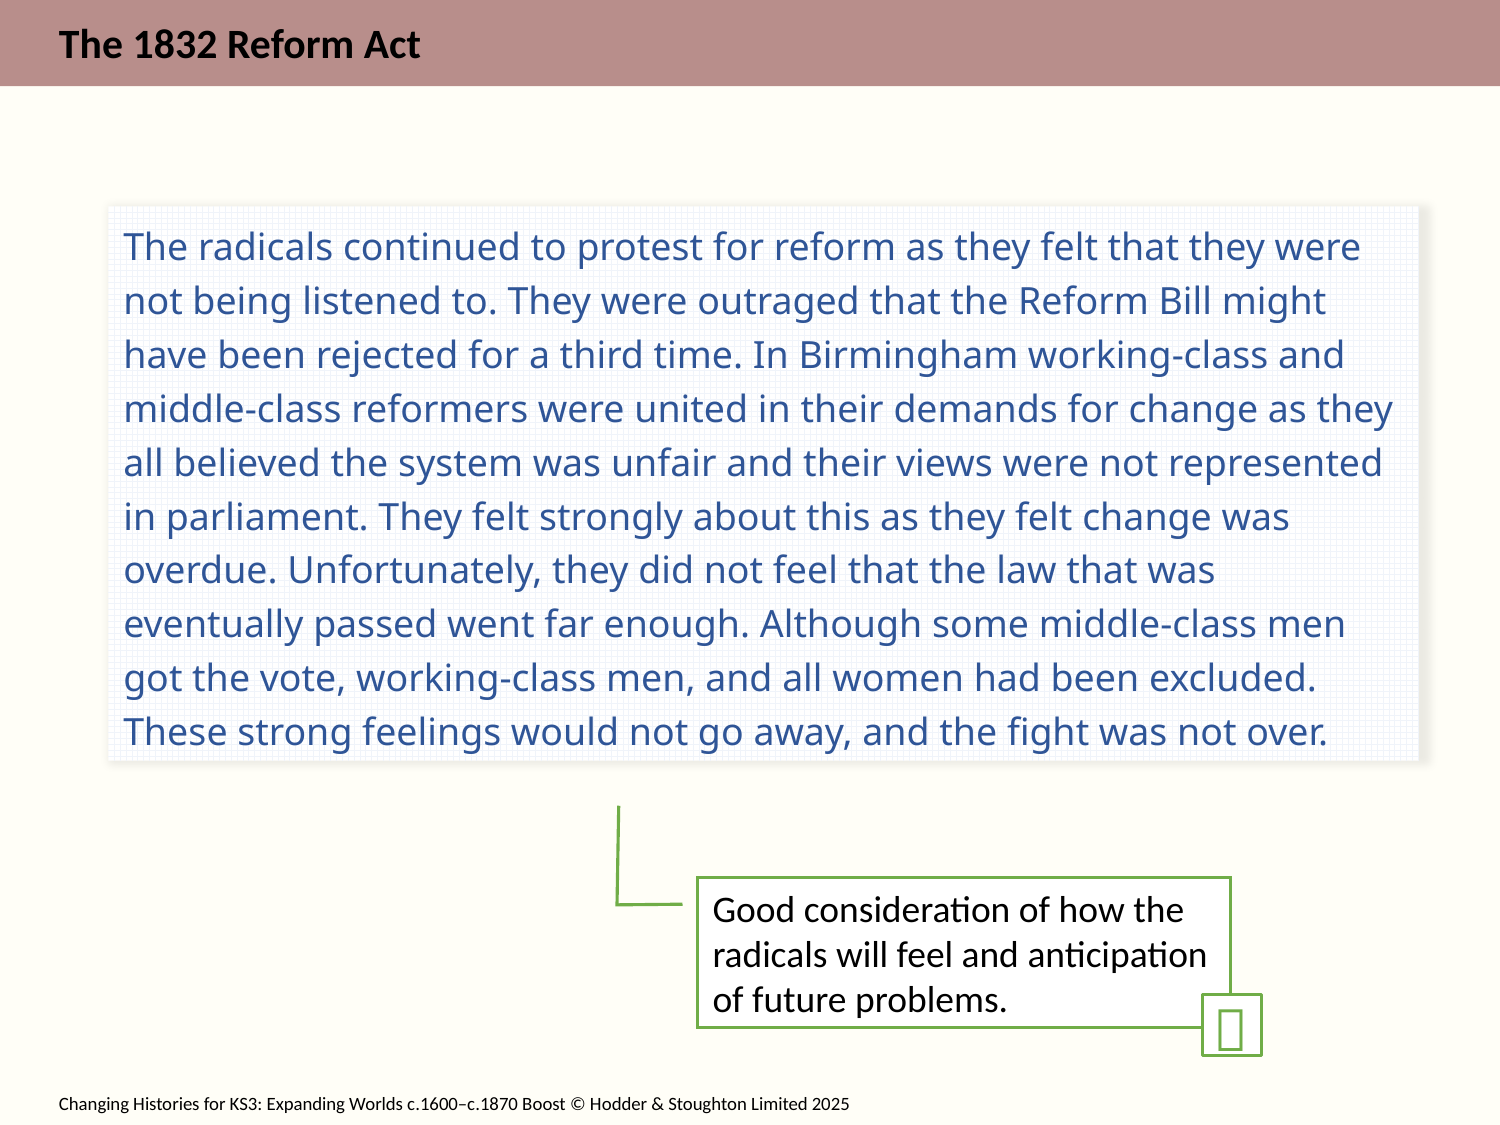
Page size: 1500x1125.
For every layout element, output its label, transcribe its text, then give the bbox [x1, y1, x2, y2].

text_box Good consideration of how the radicals will feel and anticipation of future problems. [697, 877, 1231, 1028]
text_box The radicals continued to protest for reform as they felt that they were not being listened to. They were outraged that the Reform Bill might have been rejected for a third time. In Birmingham working-class and middle-class reformers were united in their demands for change as they all believed the system was unfair and their views were not represented in parliament. They felt strongly about this as they felt change was overdue. Unfortunately, they did not feel that the law that was eventually passed went far enough. Although some middle-class men got the vote, working-class men, and all women had been excluded. These strong feelings would not go away, and the fight was not over. [108, 206, 1419, 761]
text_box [1189, 985, 1272, 1072]
